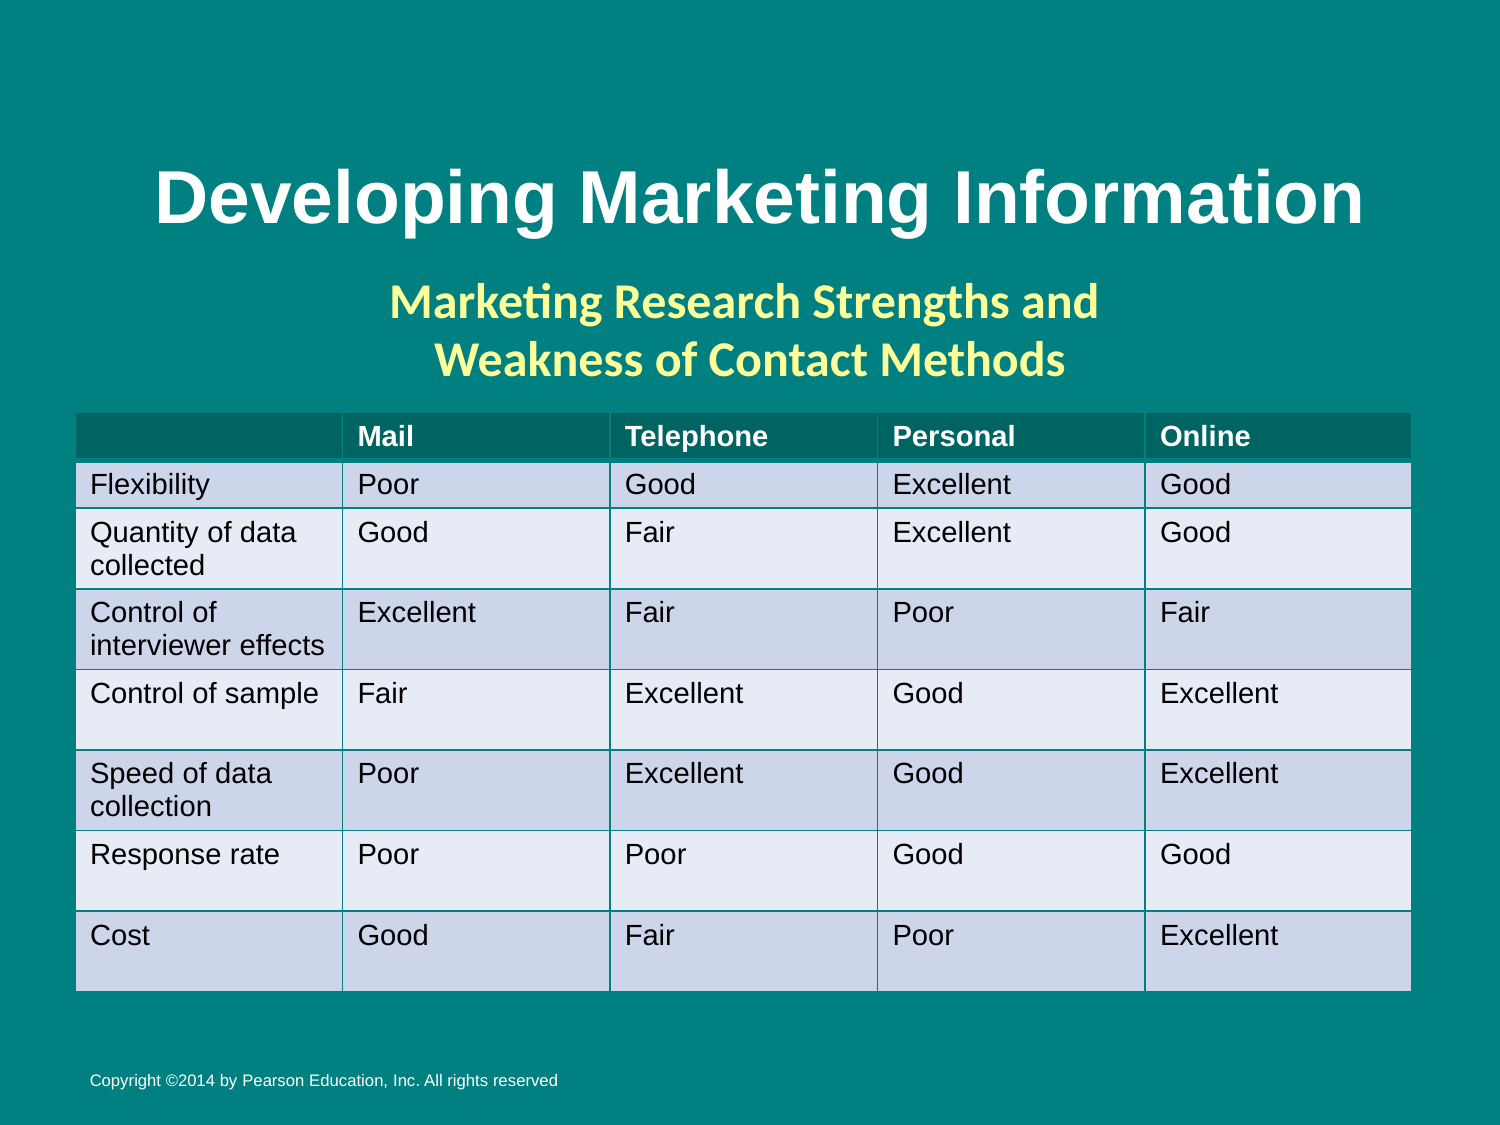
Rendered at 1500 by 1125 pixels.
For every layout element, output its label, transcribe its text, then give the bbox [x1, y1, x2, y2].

table_cell Good [343, 912, 609, 991]
table_cell Response rate [76, 831, 342, 910]
table_cell Control of sample [76, 670, 342, 749]
table_cell Speed of data collection [76, 751, 342, 830]
table_cell Excellent [343, 590, 609, 669]
text_box Copyright ©2014 by Pearson Education, Inc. All rights reserved [74, 1062, 825, 1098]
list Marketing Research Strengths and Weakness of Contact Methods [0, 262, 1500, 326]
table_cell Excellent [611, 751, 877, 830]
table_cell Good [1146, 831, 1411, 910]
table_cell Fair [1146, 590, 1411, 669]
table_cell Cost [76, 912, 342, 991]
table_cell Poor [343, 831, 609, 910]
table_cell Poor [343, 751, 609, 830]
table_cell Fair [343, 670, 609, 749]
table_cell Excellent [611, 670, 877, 749]
table_cell Control of interviewer effects [76, 590, 342, 669]
table_cell Excellent [1146, 751, 1411, 830]
table_cell Poor [343, 463, 609, 507]
table_cell Good [878, 670, 1144, 749]
table_header Mail [343, 413, 609, 458]
table_header Telephone [611, 413, 877, 458]
table_cell Good [878, 751, 1144, 830]
table_header Online [1146, 413, 1411, 458]
table_cell Flexibility [76, 463, 342, 507]
table_cell Quantity of data collected [76, 509, 342, 588]
table_cell Poor [878, 590, 1144, 669]
table_cell Fair [611, 590, 877, 669]
table_cell Good [611, 463, 877, 507]
table_cell Excellent [878, 463, 1144, 507]
table_cell Excellent [878, 509, 1144, 588]
title Developing Marketing Information [0, 99, 1500, 262]
table_header [76, 413, 342, 458]
table_cell Good [1146, 509, 1411, 588]
table_cell Poor [611, 831, 877, 910]
table_header Personal [878, 413, 1144, 458]
table_cell Fair [611, 509, 877, 588]
table_cell Excellent [1146, 670, 1411, 749]
table_cell Good [878, 831, 1144, 910]
table_cell Good [1146, 463, 1411, 507]
table_cell Poor [878, 912, 1144, 991]
table_cell Excellent [1146, 912, 1411, 991]
table_cell Fair [611, 912, 877, 991]
table_cell Good [343, 509, 609, 588]
